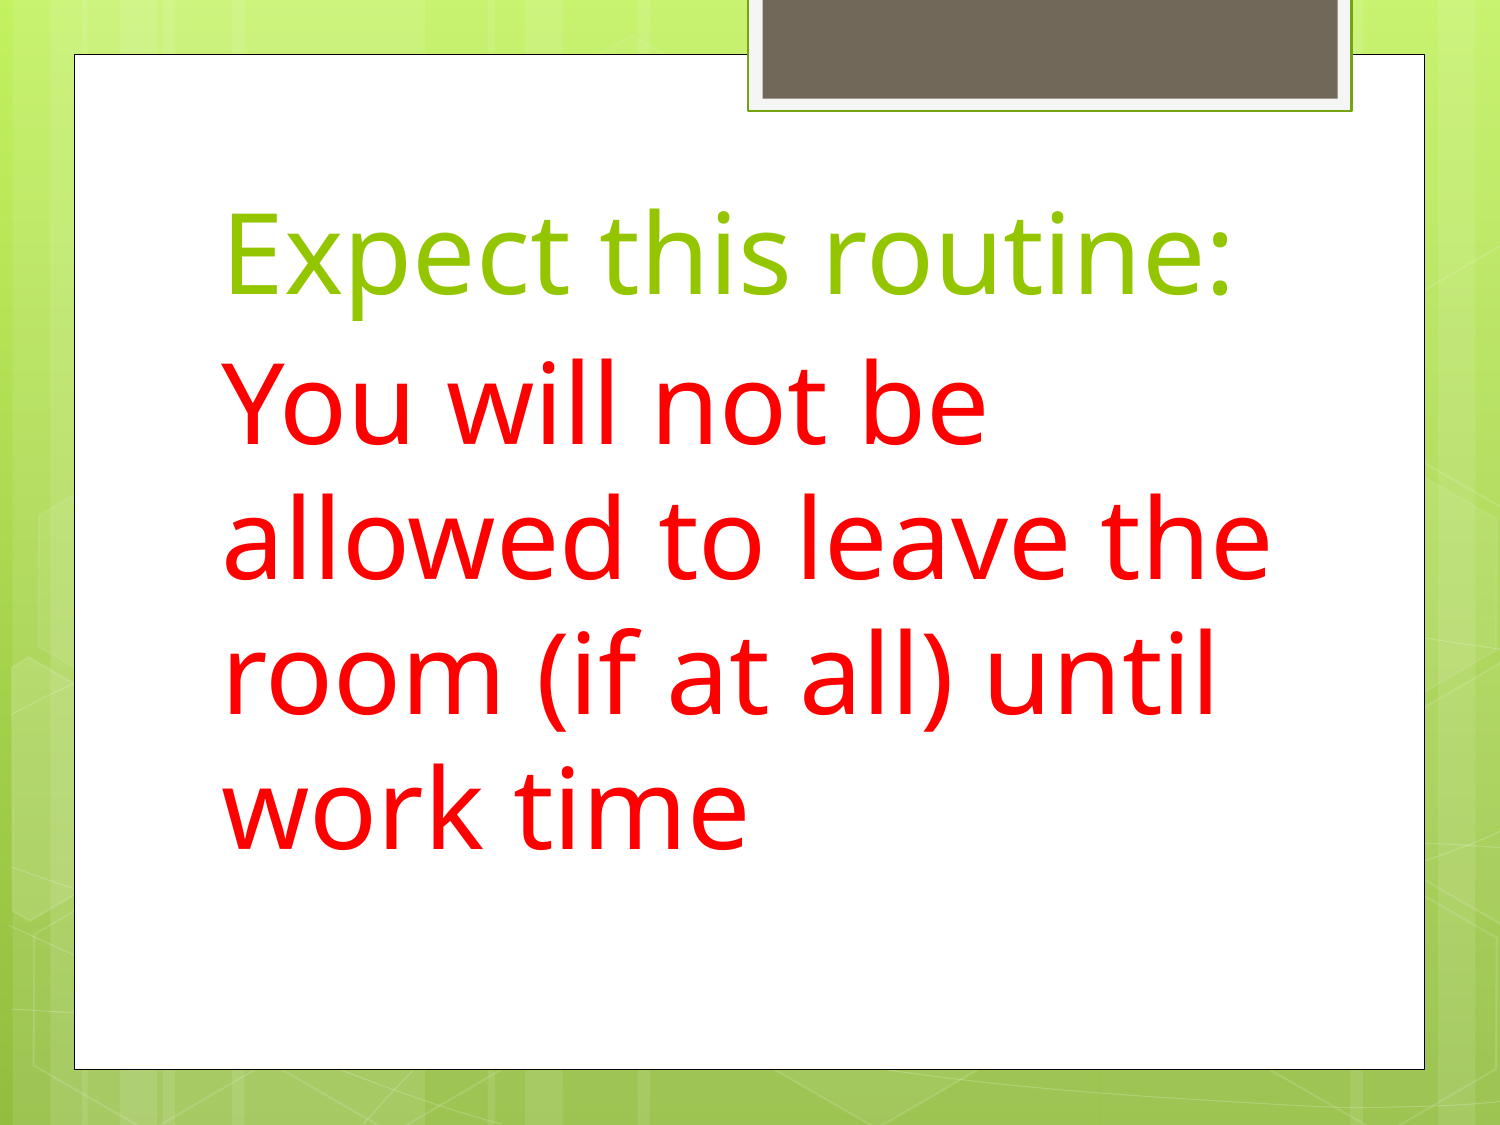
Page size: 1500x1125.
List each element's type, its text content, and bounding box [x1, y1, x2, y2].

list You will not be allowed to leave the room (if at all) until work time [206, 324, 1296, 950]
title Expect this routine: [206, 174, 1296, 324]
